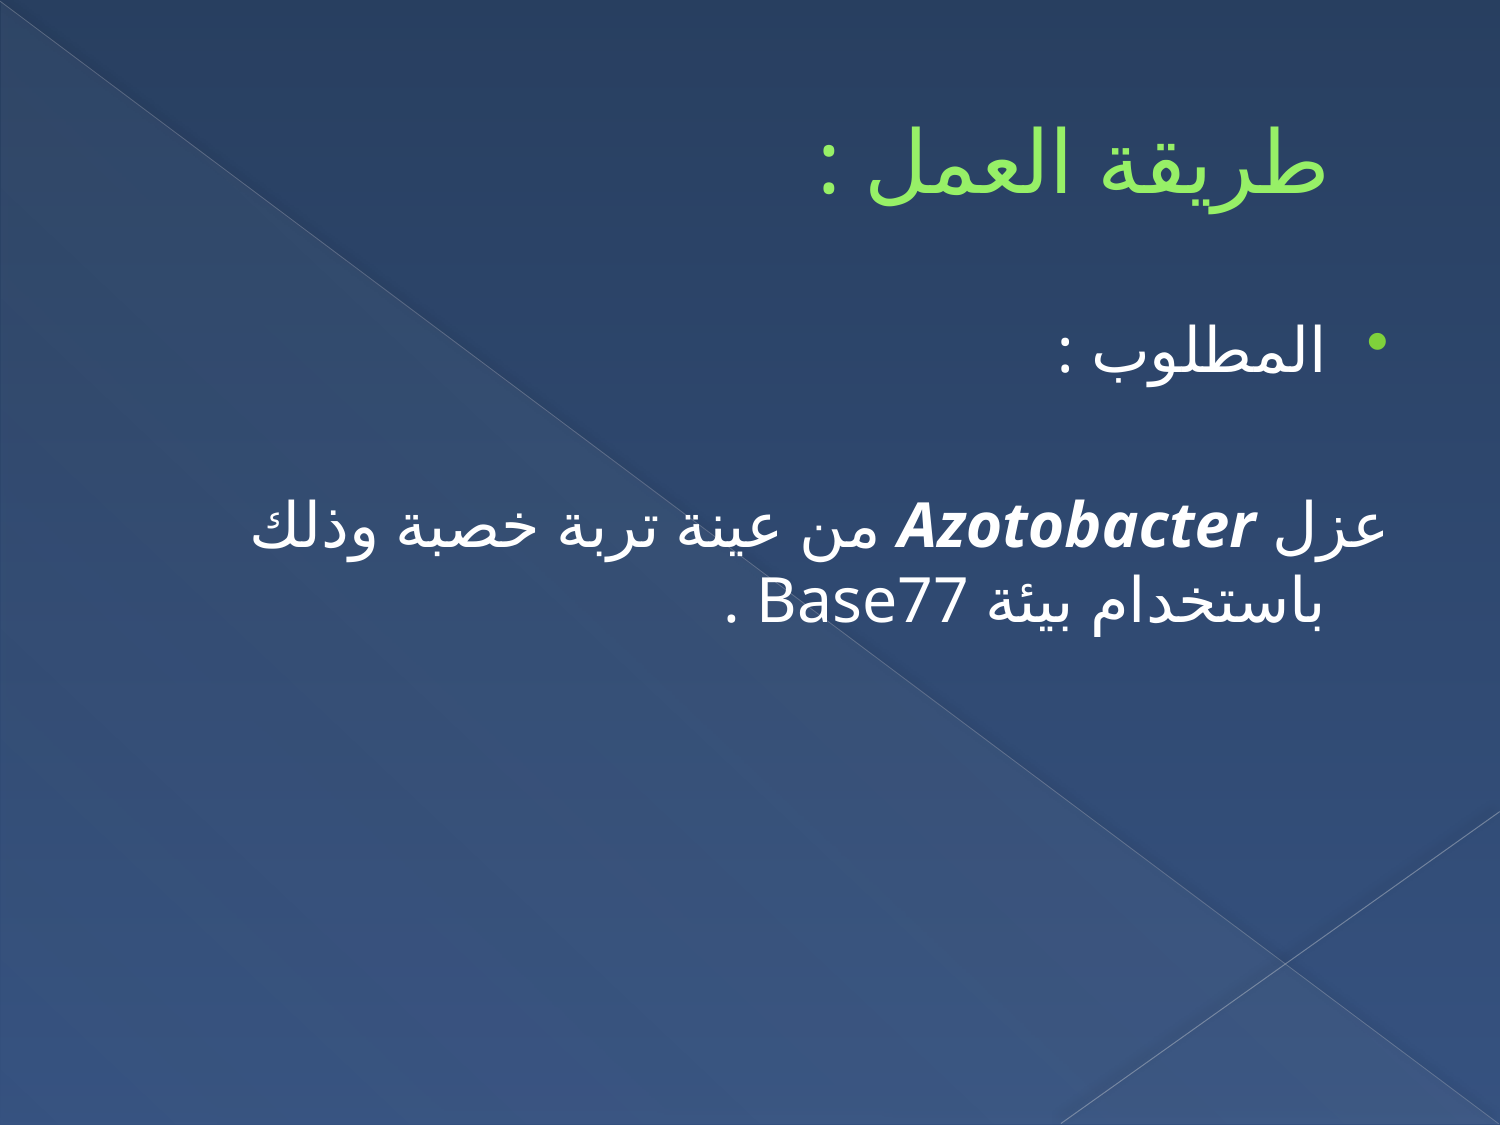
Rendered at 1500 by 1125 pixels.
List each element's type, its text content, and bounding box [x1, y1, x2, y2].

title طريقة العمل : [75, 43, 1425, 274]
list المطلوب : عزل Azotobacter من عينة تربة خصبة وذلك باستخدام بيئة Base77 . [64, 302, 1415, 941]
